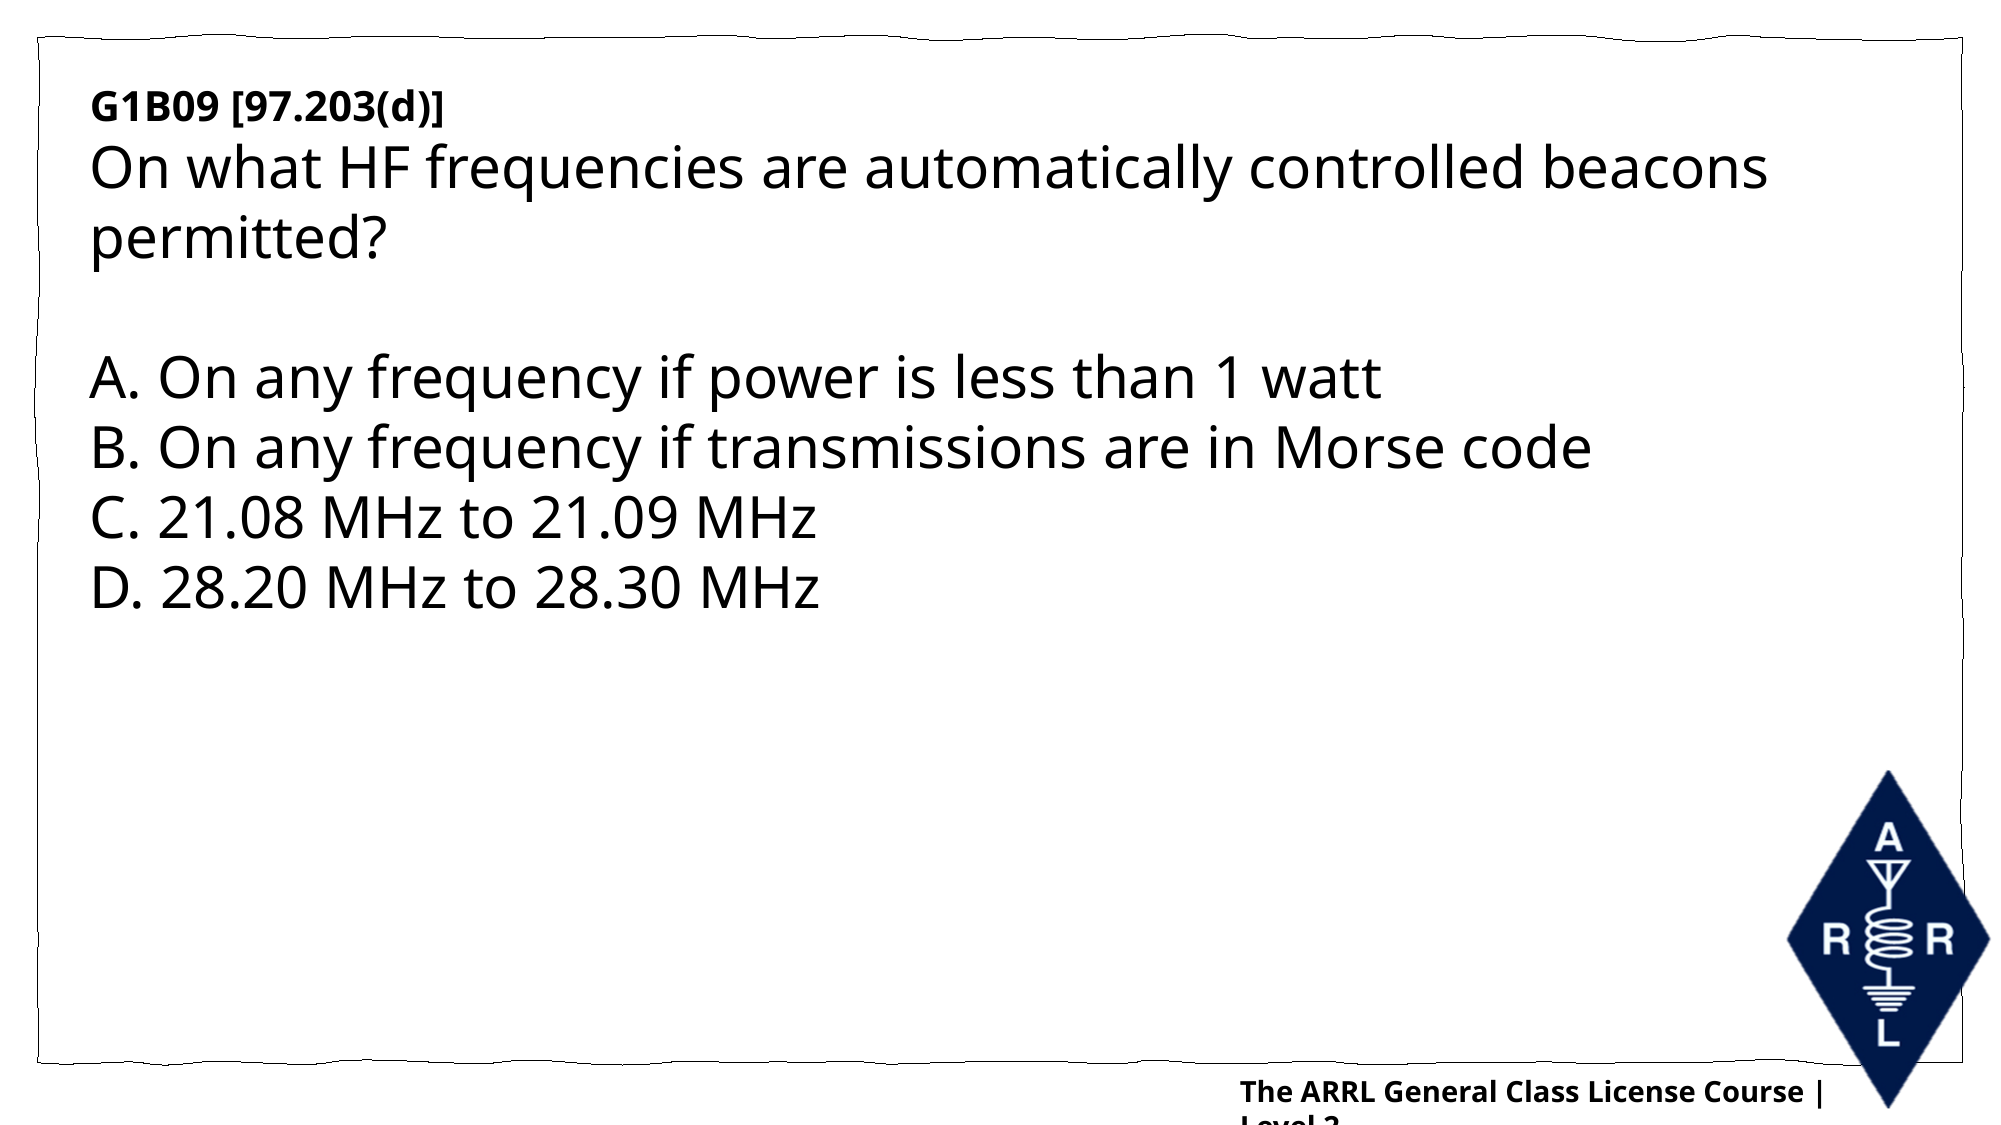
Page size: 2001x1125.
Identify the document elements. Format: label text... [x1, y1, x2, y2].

text_box G1B09 [97.203(d)] On what HF frequencies are automatically controlled beacons permitted? A. On any frequency if power is less than 1 watt B. On any frequency if transmissions are in Morse code C. 21.08 MHz to 21.09 MHz D. 28.20 MHz to 28.30 MHz [75, 72, 1850, 628]
picture [1773, 752, 1999, 1125]
